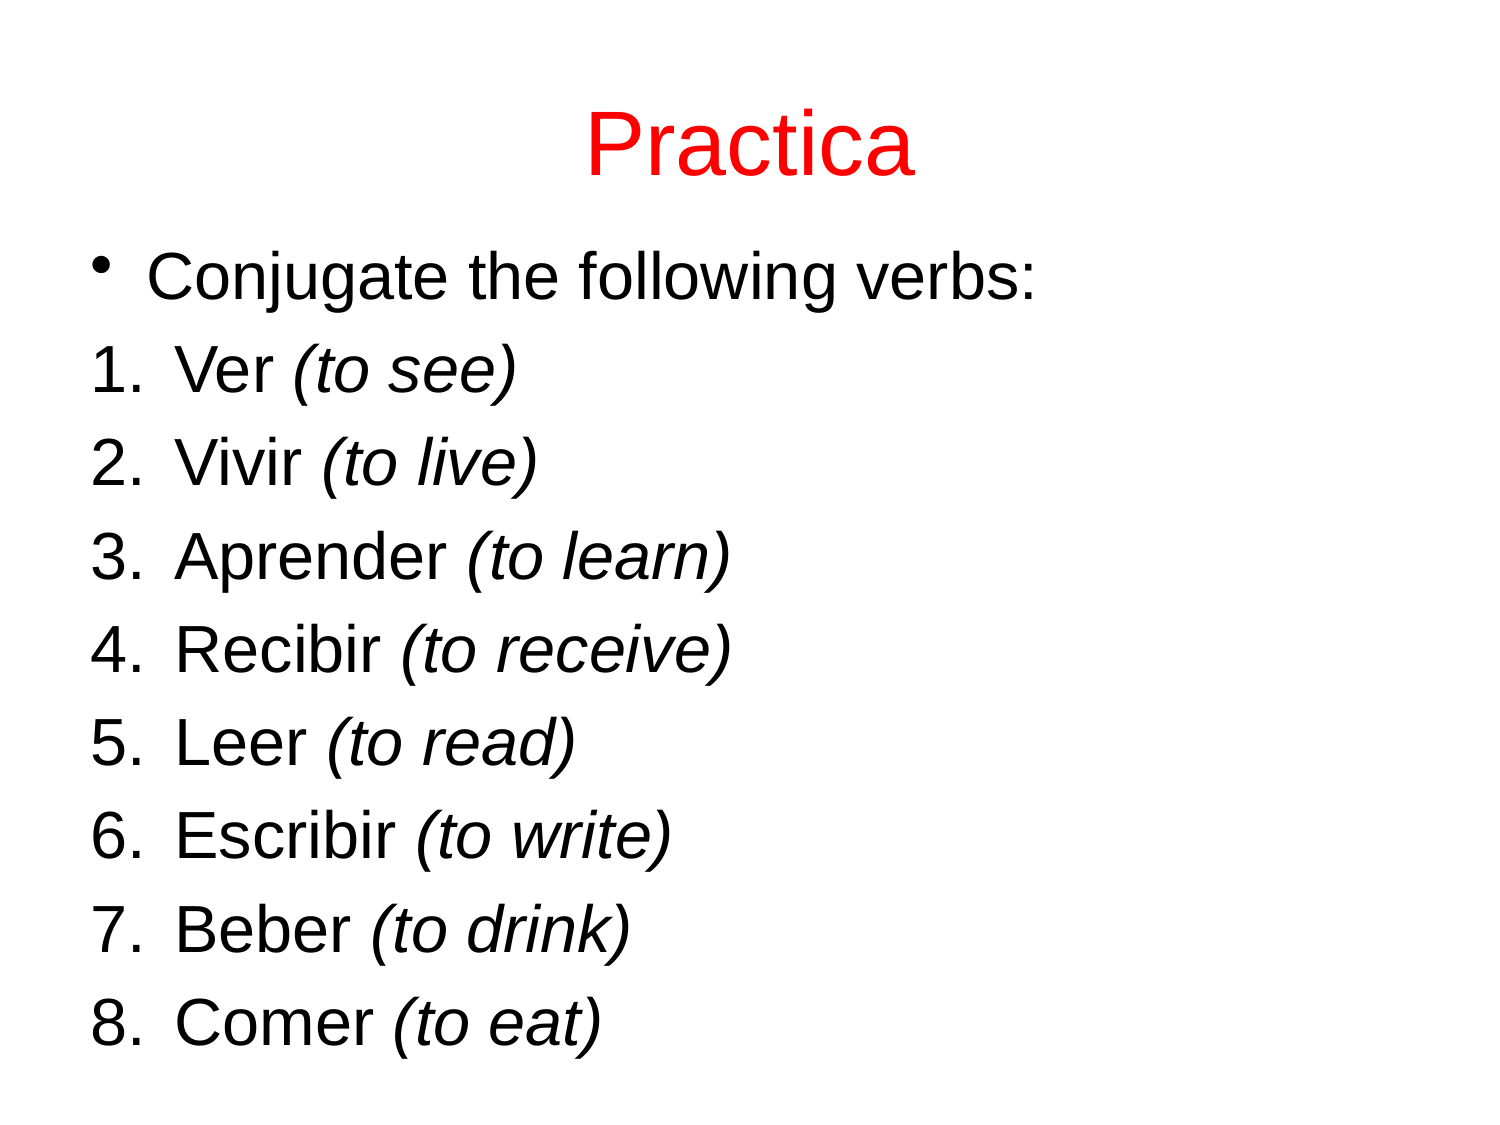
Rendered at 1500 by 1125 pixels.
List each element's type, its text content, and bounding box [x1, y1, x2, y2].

list Conjugate the following verbs: Ver (to see) Vivir (to live) Aprender (to learn) Recibir (to receive) Leer (to read) Escribir (to write) Beber (to drink) Comer (to eat) [75, 224, 1425, 968]
title Practica [75, 45, 1425, 224]
